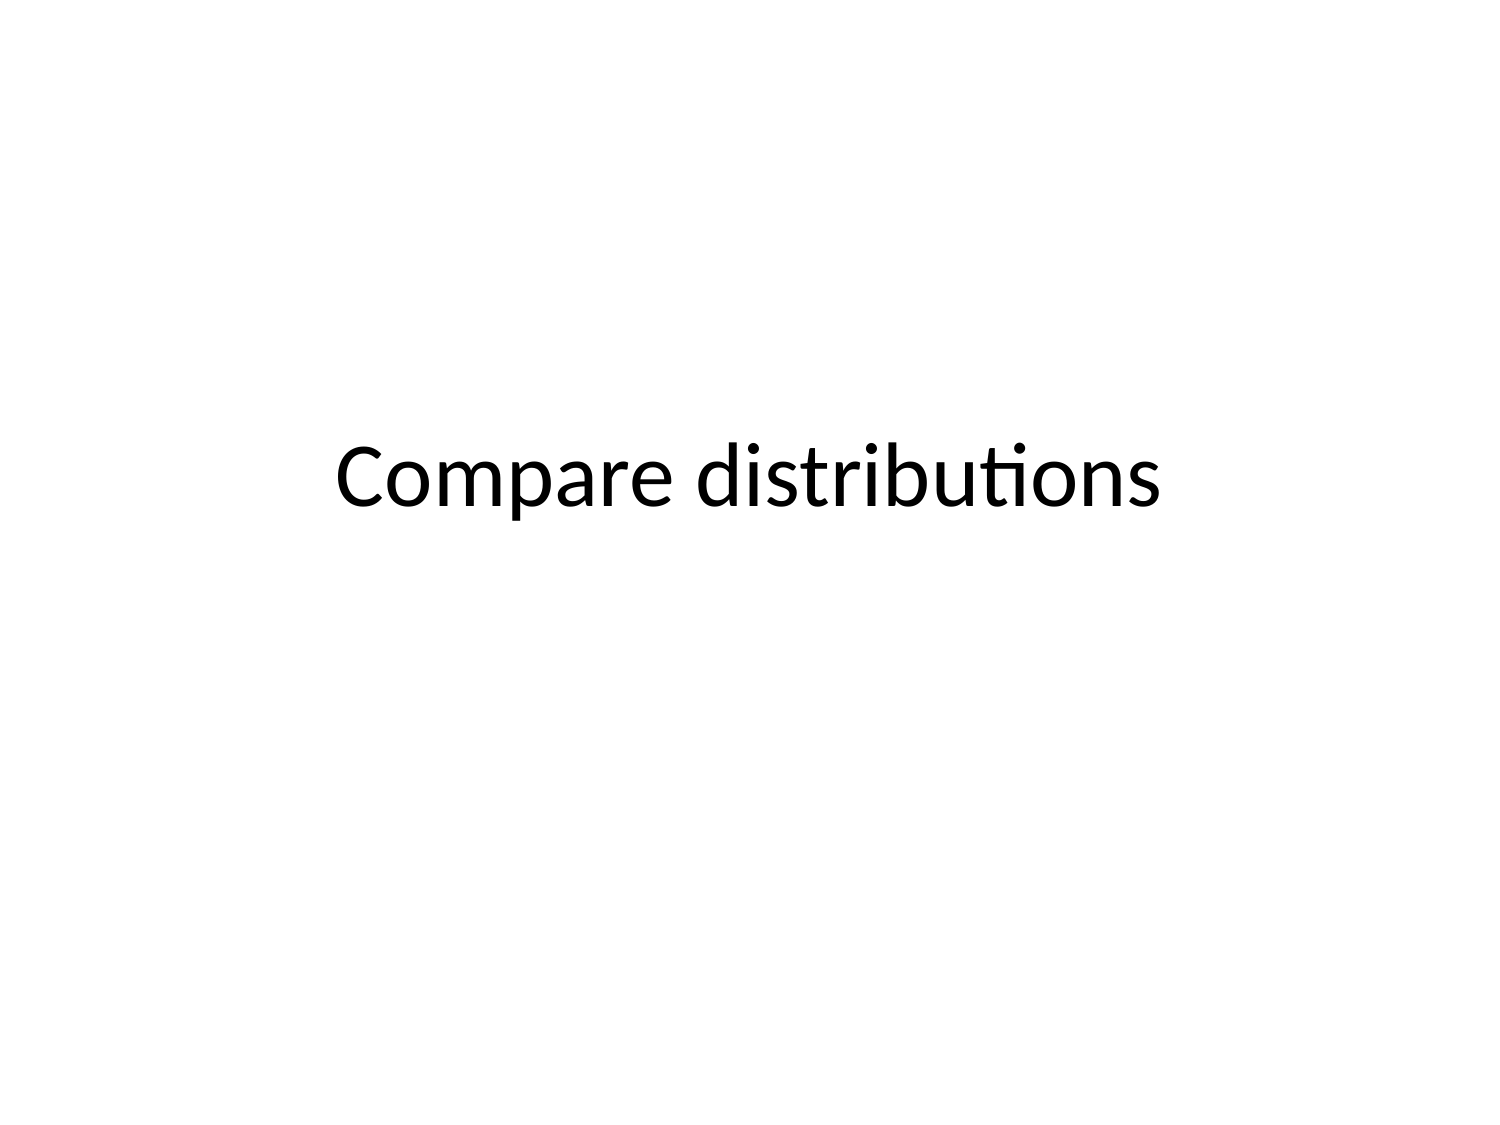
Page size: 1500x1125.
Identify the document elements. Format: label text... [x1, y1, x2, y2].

title Compare distributions [112, 349, 1388, 591]
